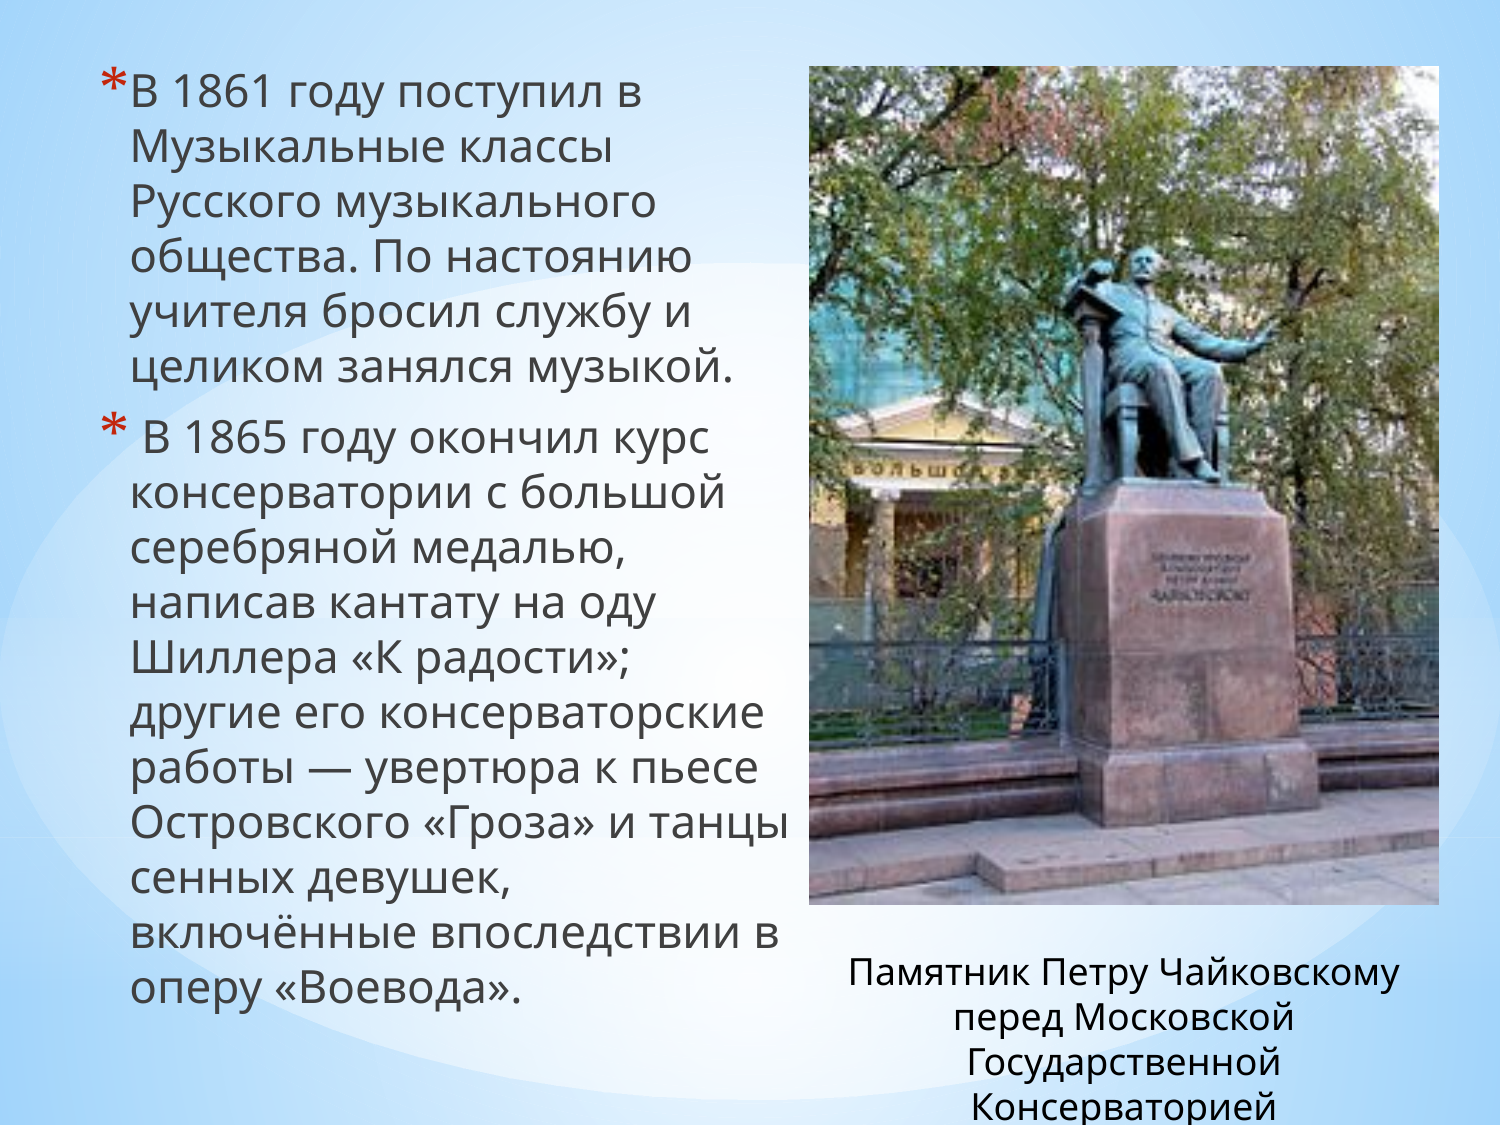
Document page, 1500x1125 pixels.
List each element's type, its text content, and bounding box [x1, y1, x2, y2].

text_box Памятник Петру Чайковскому перед Московской Государственной Консерваторией [809, 940, 1439, 1125]
list В 1861 году поступил в Музыкальные классы Русского музыкального общества. По настоянию учителя бросил службу и целиком занялся музыкой. В 1865 году окончил курс консерватории с большой серебряной медалью, написав кантату на оду Шиллера «К радости»; другие его консерваторские работы — увертюра к пьесе Островского «Гроза» и танцы сенных девушек, включённые впоследствии в оперу «Воевода». [76, 54, 810, 1092]
picture [808, 66, 1440, 906]
